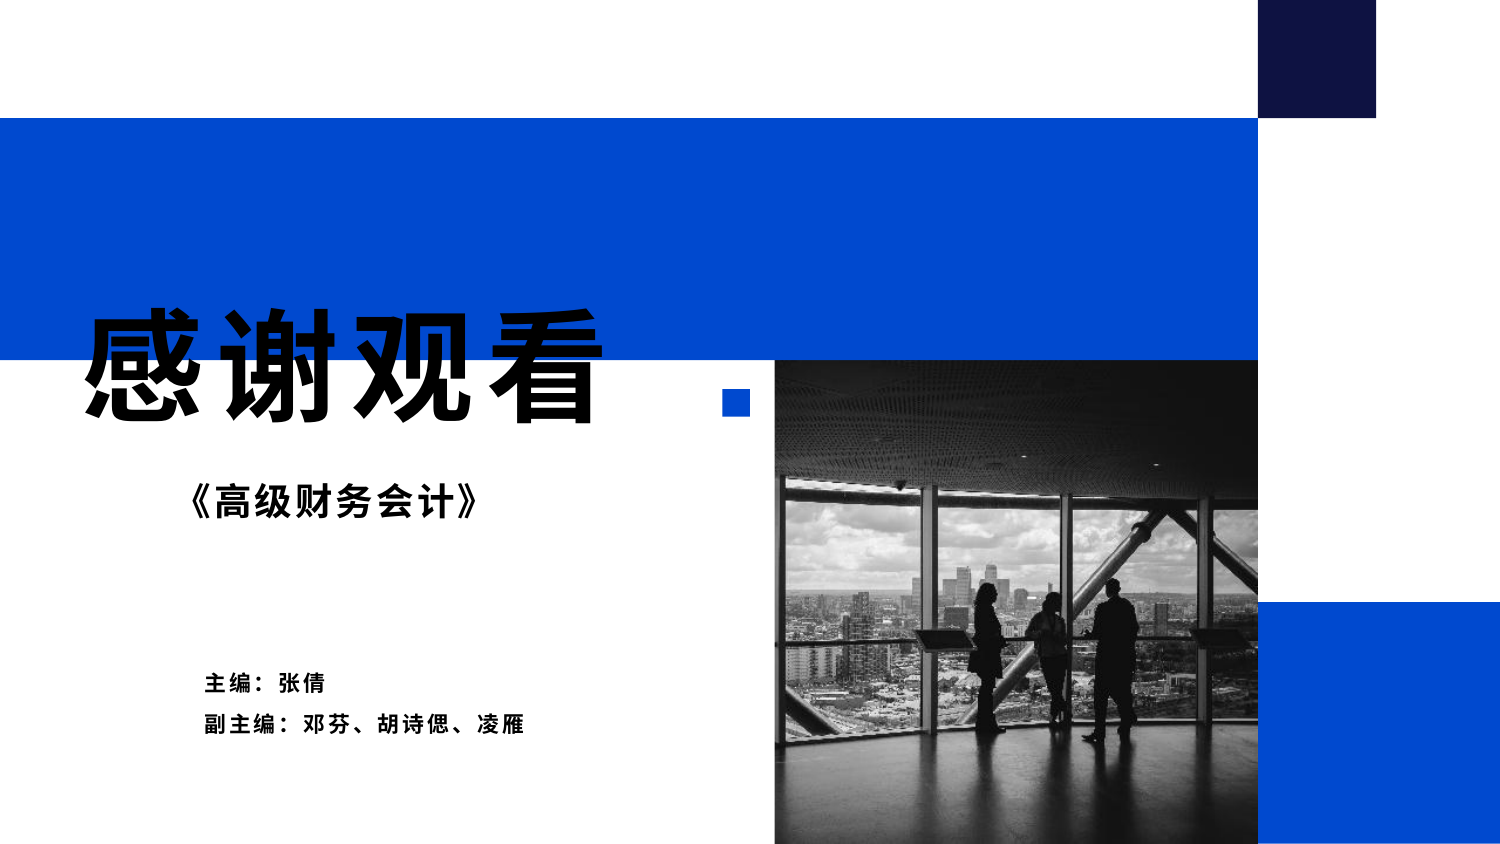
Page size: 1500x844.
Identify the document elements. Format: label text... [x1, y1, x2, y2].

list 《高级财务会计》 [66, 461, 603, 538]
list 主编：张倩 副主编：邓芬、胡诗偲、凌雁 [189, 666, 561, 763]
picture [774, 361, 1258, 844]
title 感谢观看 [66, 282, 726, 446]
